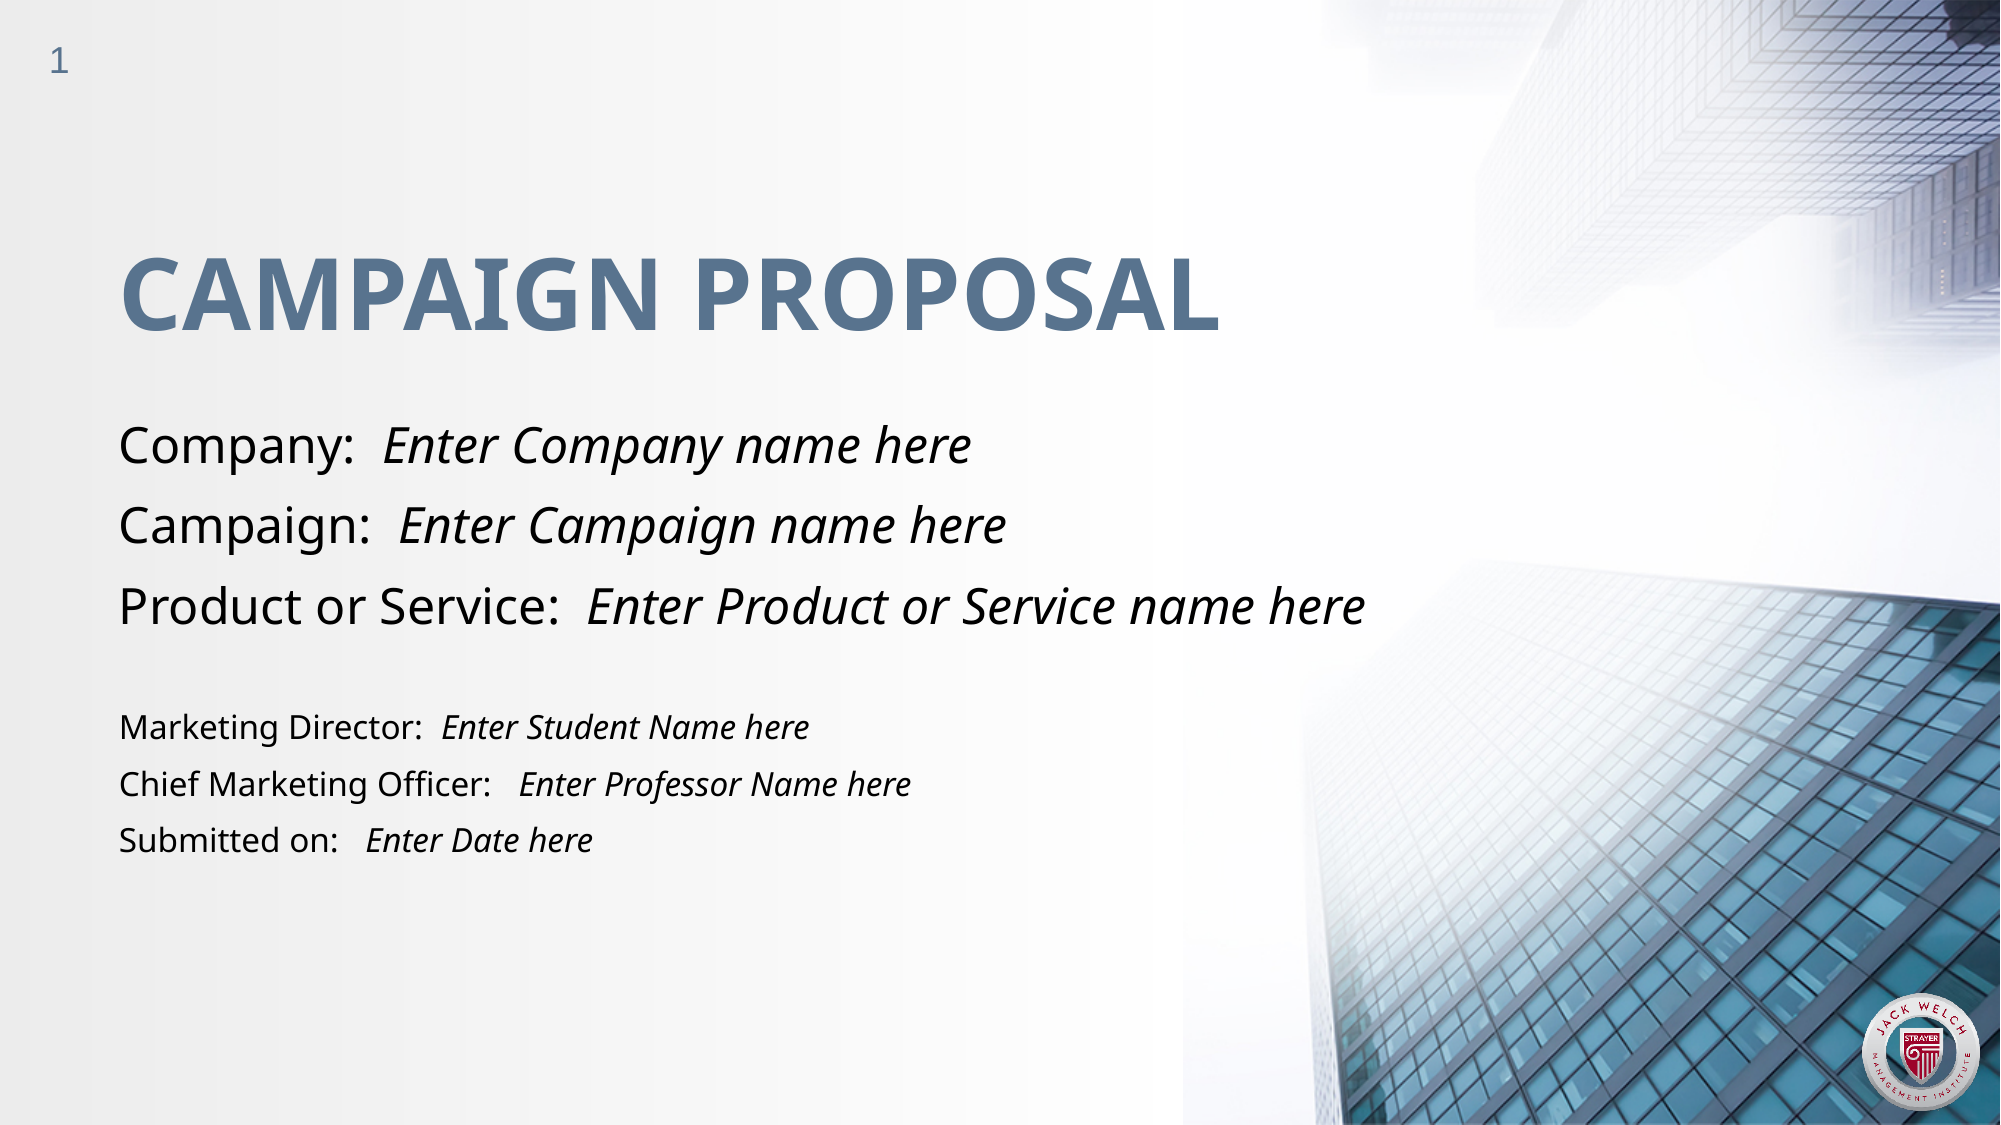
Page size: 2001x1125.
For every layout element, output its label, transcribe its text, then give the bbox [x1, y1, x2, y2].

picture [1183, 0, 2000, 1125]
title Company: Enter Company name here Campaign: Enter Campaign name here Product or Service: Enter Product or Service name here [103, 407, 1850, 644]
text_box 1 [23, 28, 92, 89]
text_box CAMPAIGN PROPOSAL [103, 198, 1604, 360]
subtitle Marketing Director: Enter Student Name here Chief Marketing Officer: Enter Professor Name here Submitted on: Enter Date here [103, 703, 1604, 894]
